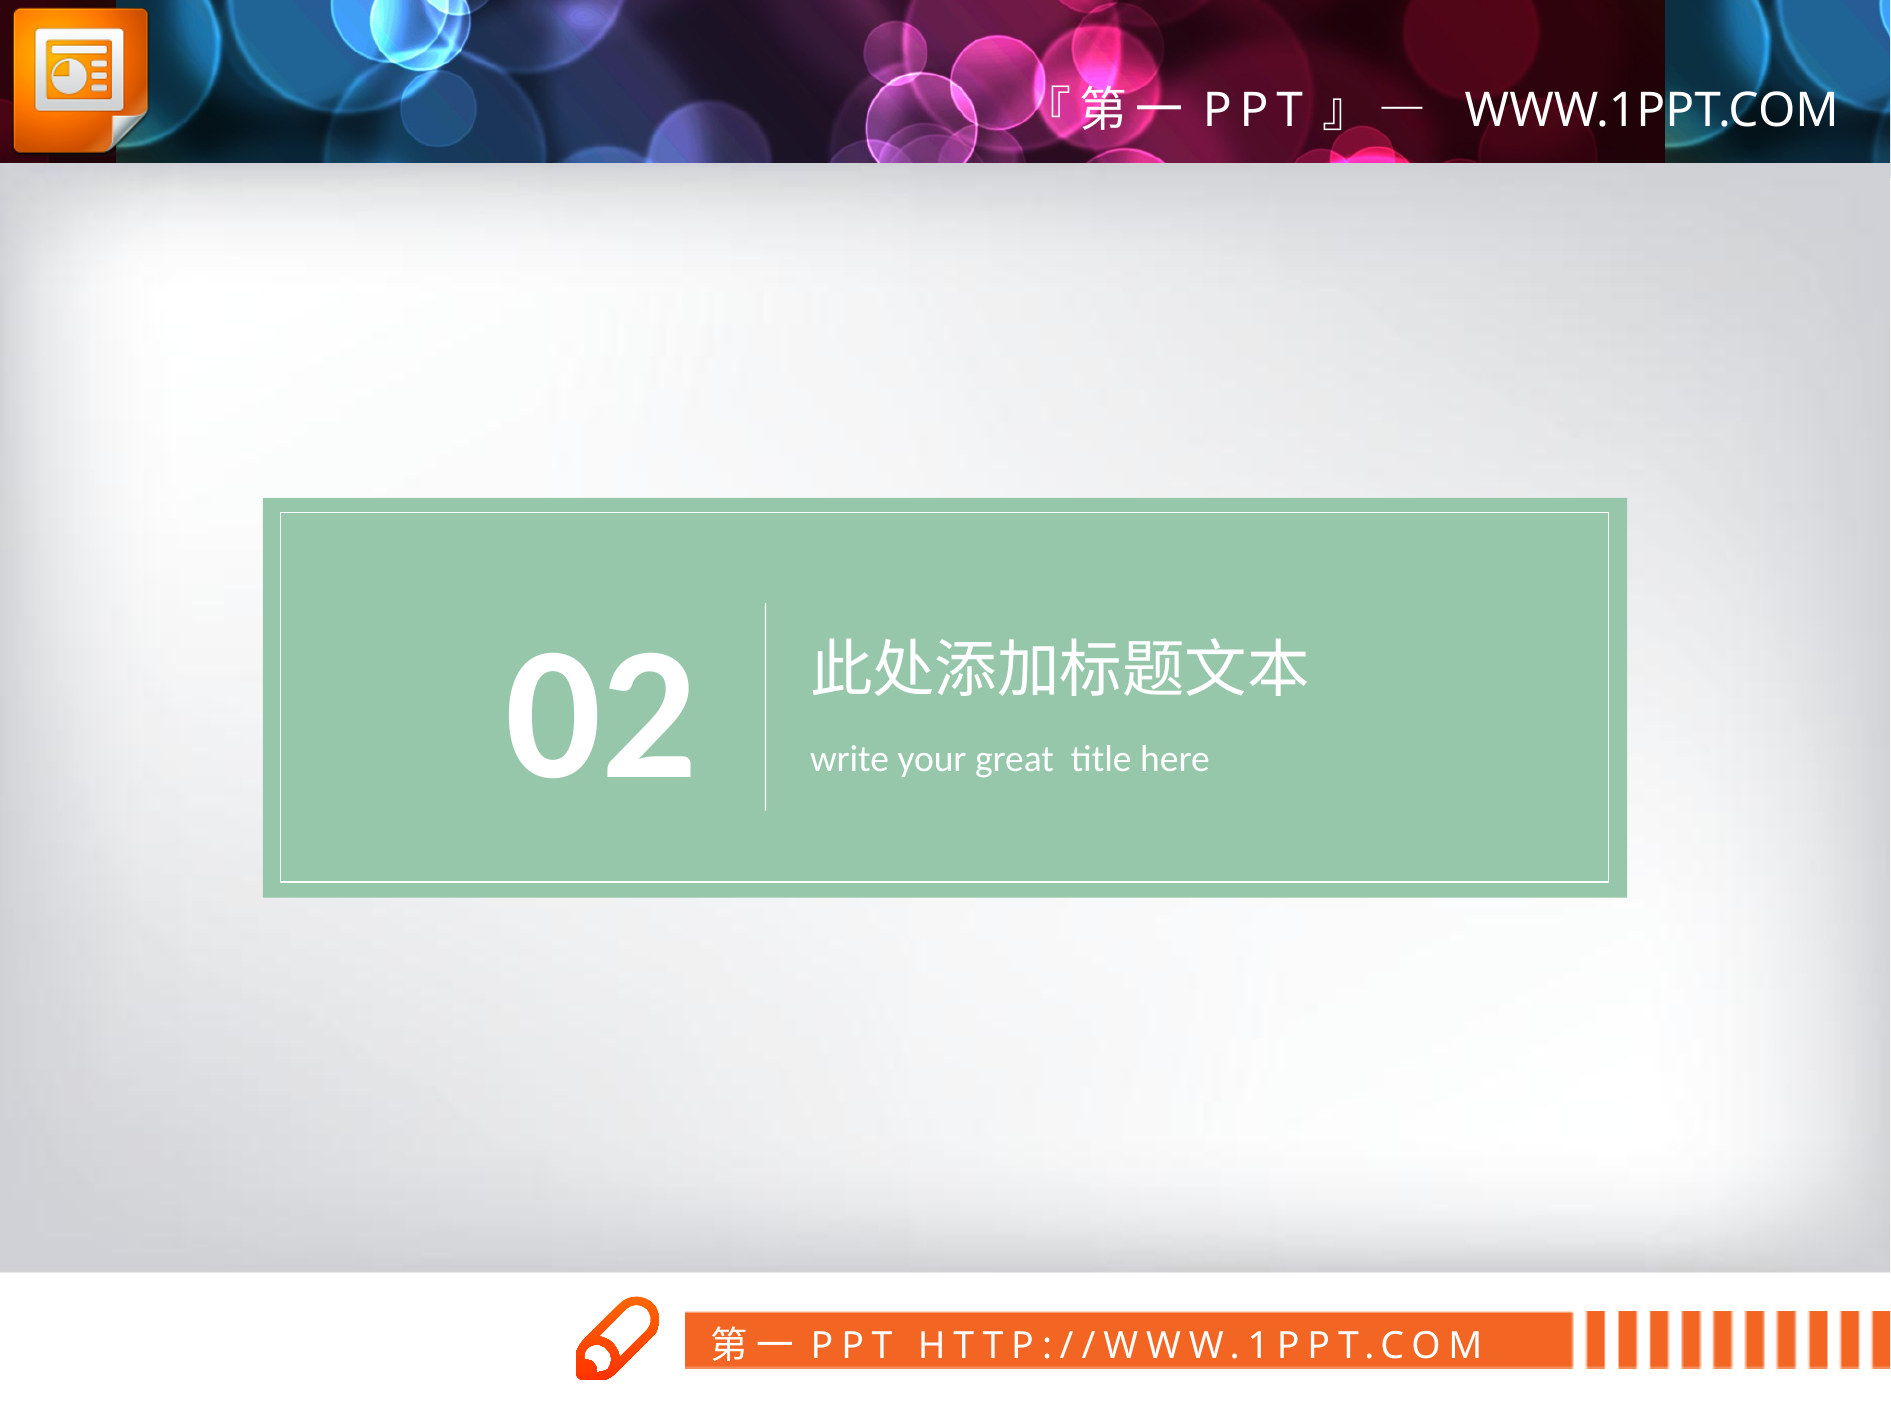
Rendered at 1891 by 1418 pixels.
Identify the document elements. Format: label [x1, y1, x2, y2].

text_box [262, 497, 1628, 898]
picture [685, 1311, 1891, 1369]
picture [0, 0, 1891, 1275]
